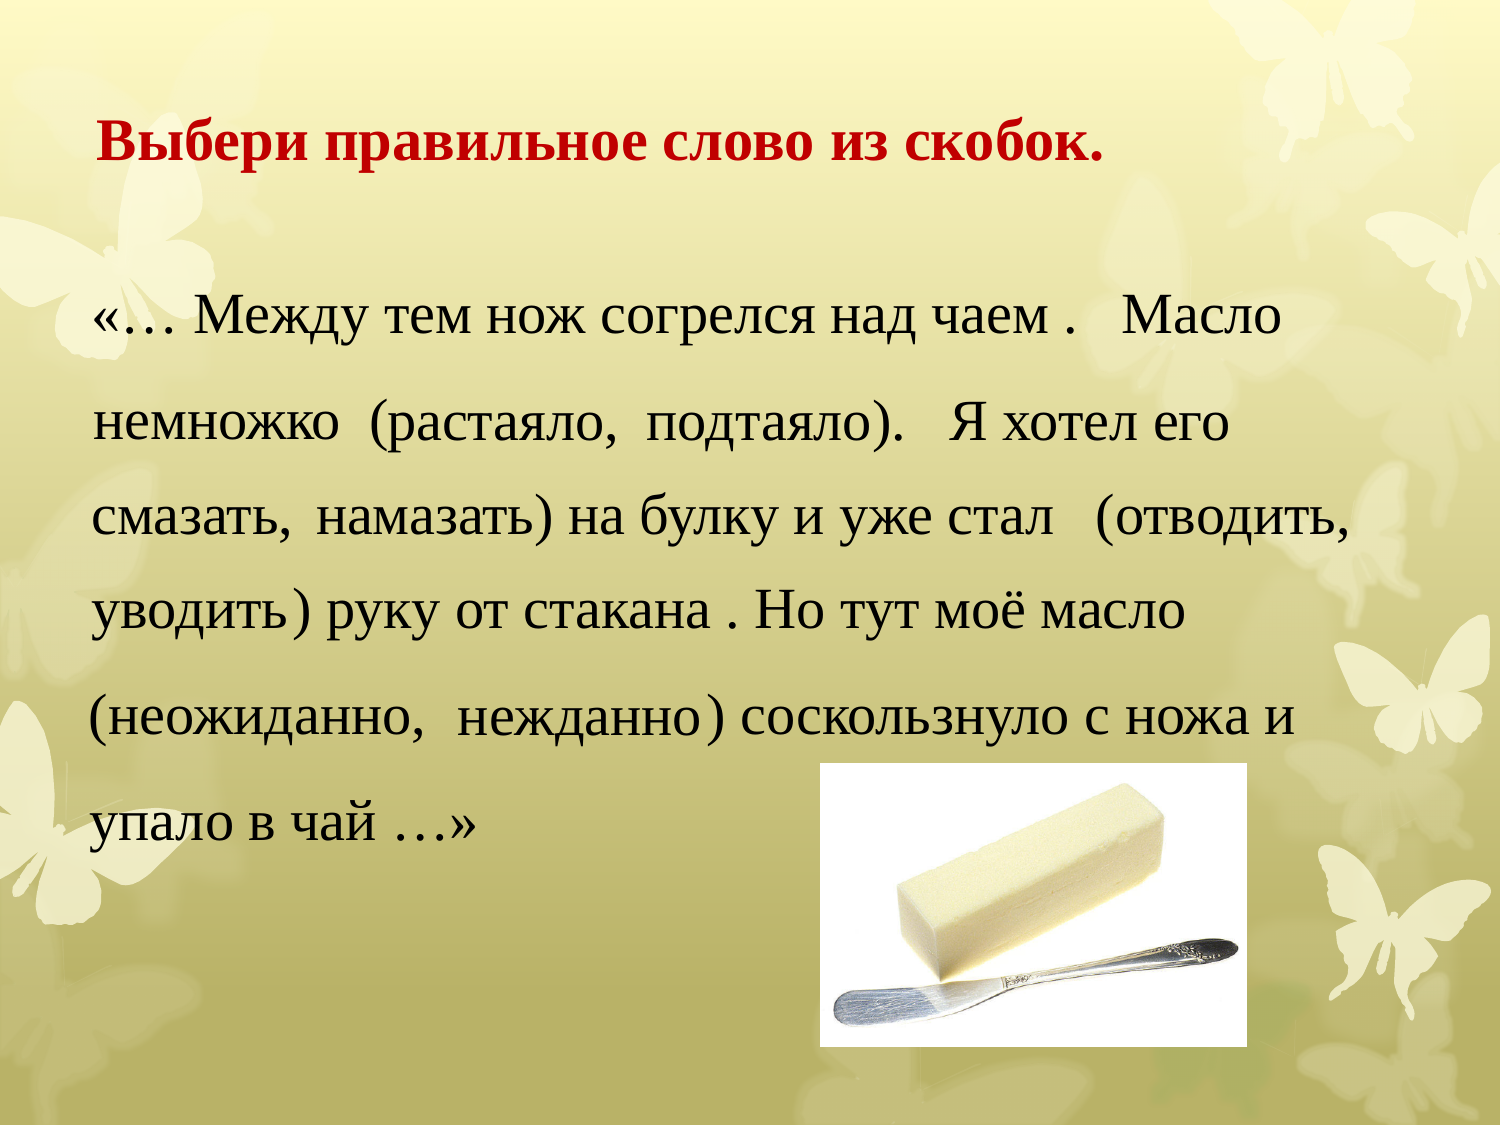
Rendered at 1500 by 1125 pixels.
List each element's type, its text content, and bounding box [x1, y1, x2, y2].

text_box нежданно [442, 669, 814, 800]
text_box уводить [76, 563, 277, 668]
text_box «… Между тем нож согрелся над чаем . Масло [76, 267, 1365, 353]
text_box немножко ( [78, 373, 419, 459]
picture [820, 762, 1247, 1048]
text_box растаяло, [372, 374, 631, 468]
text_box ) руку от стакана . Но тут моё масло [277, 563, 1500, 693]
text_box подтаяло). Я хотел его [631, 374, 1311, 468]
text_box (неожиданно, [74, 668, 457, 754]
text_box (отводить, [1080, 468, 1459, 563]
text_box ) соскользнуло с ножа и [691, 668, 1401, 799]
text_box Выбери правильное слово из скобок. [81, 92, 1465, 181]
text_box намазать) на булку и уже стал [301, 468, 1080, 563]
text_box упало в чай …» [74, 775, 495, 860]
text_box смазать, [76, 468, 301, 563]
